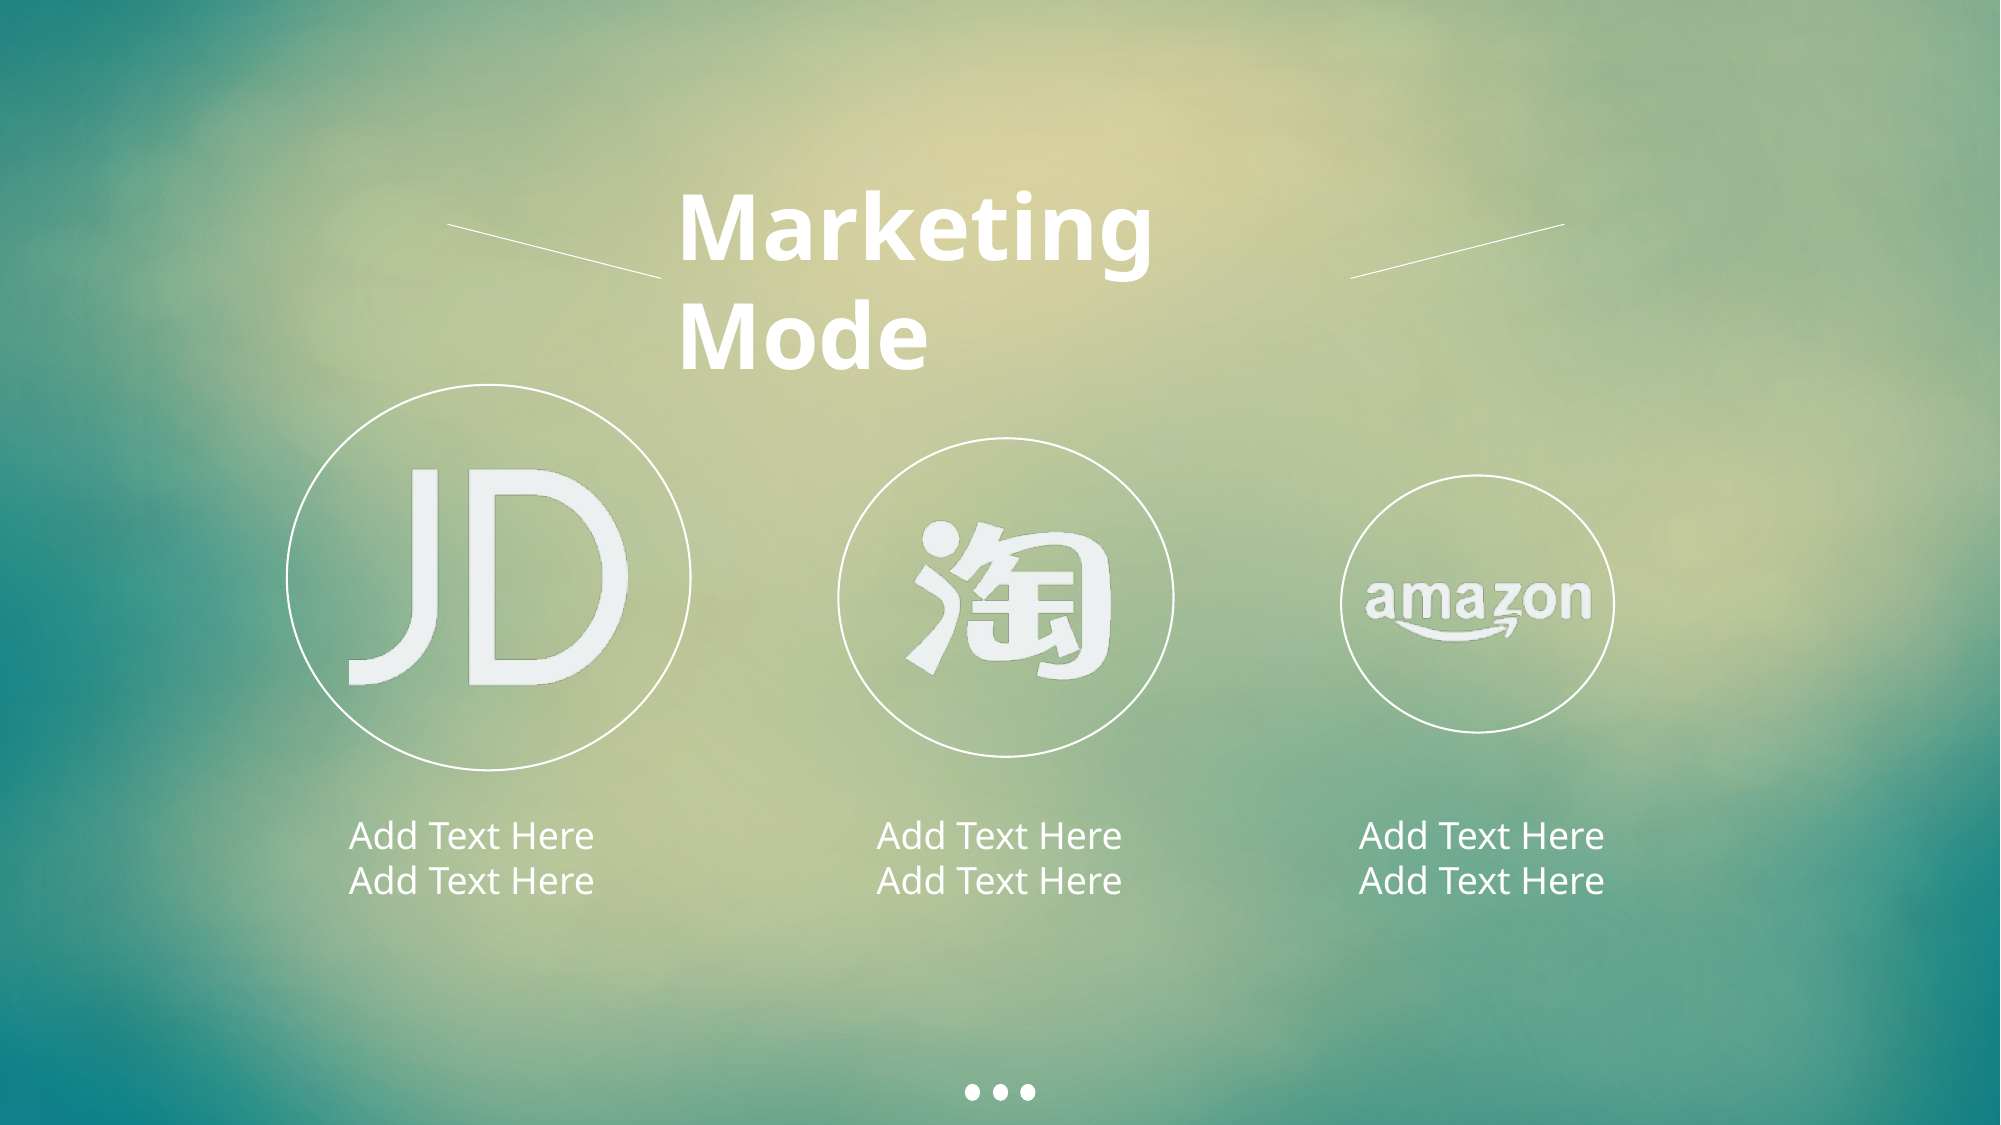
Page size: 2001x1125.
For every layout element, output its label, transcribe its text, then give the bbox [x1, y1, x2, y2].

text_box Add Text Here Add Text Here [861, 805, 1138, 910]
text_box Add Text Here Add Text Here [1344, 805, 1621, 910]
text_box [286, 384, 691, 771]
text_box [1321, 457, 1634, 771]
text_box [838, 438, 1174, 757]
text_box [963, 1082, 982, 1102]
text_box Marketing Mode [661, 161, 1351, 396]
picture [0, 0, 2000, 1125]
text_box Add Text Here Add Text Here [333, 805, 610, 910]
text_box [1019, 1082, 1037, 1102]
text_box [991, 1082, 1010, 1102]
